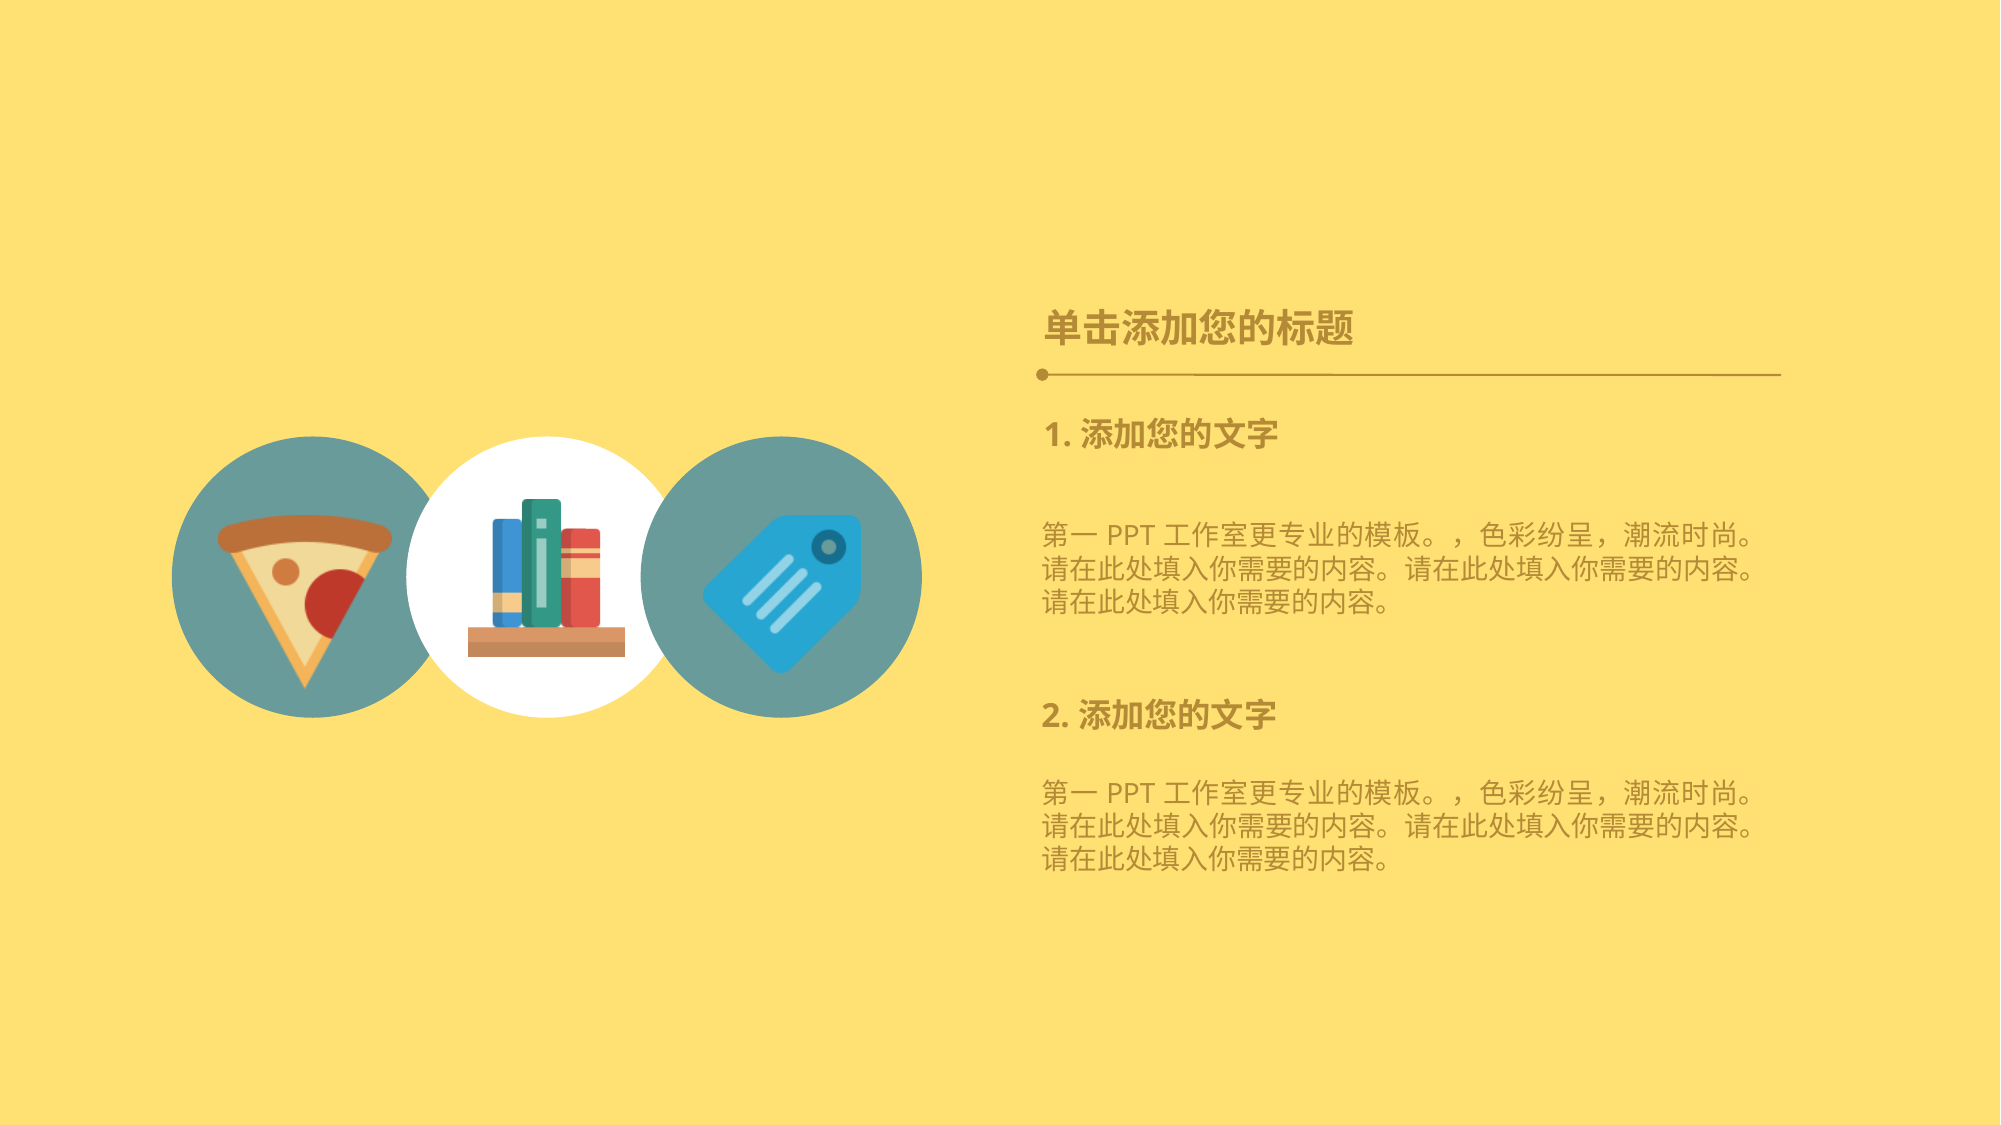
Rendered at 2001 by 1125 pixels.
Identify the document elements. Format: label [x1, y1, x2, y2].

text_box [406, 436, 664, 718]
text_box [640, 436, 922, 718]
text_box [171, 436, 429, 691]
picture [218, 515, 392, 689]
text_box [1015, 295, 1782, 995]
picture [468, 499, 626, 657]
picture [702, 515, 861, 674]
text_box [239, 697, 386, 718]
